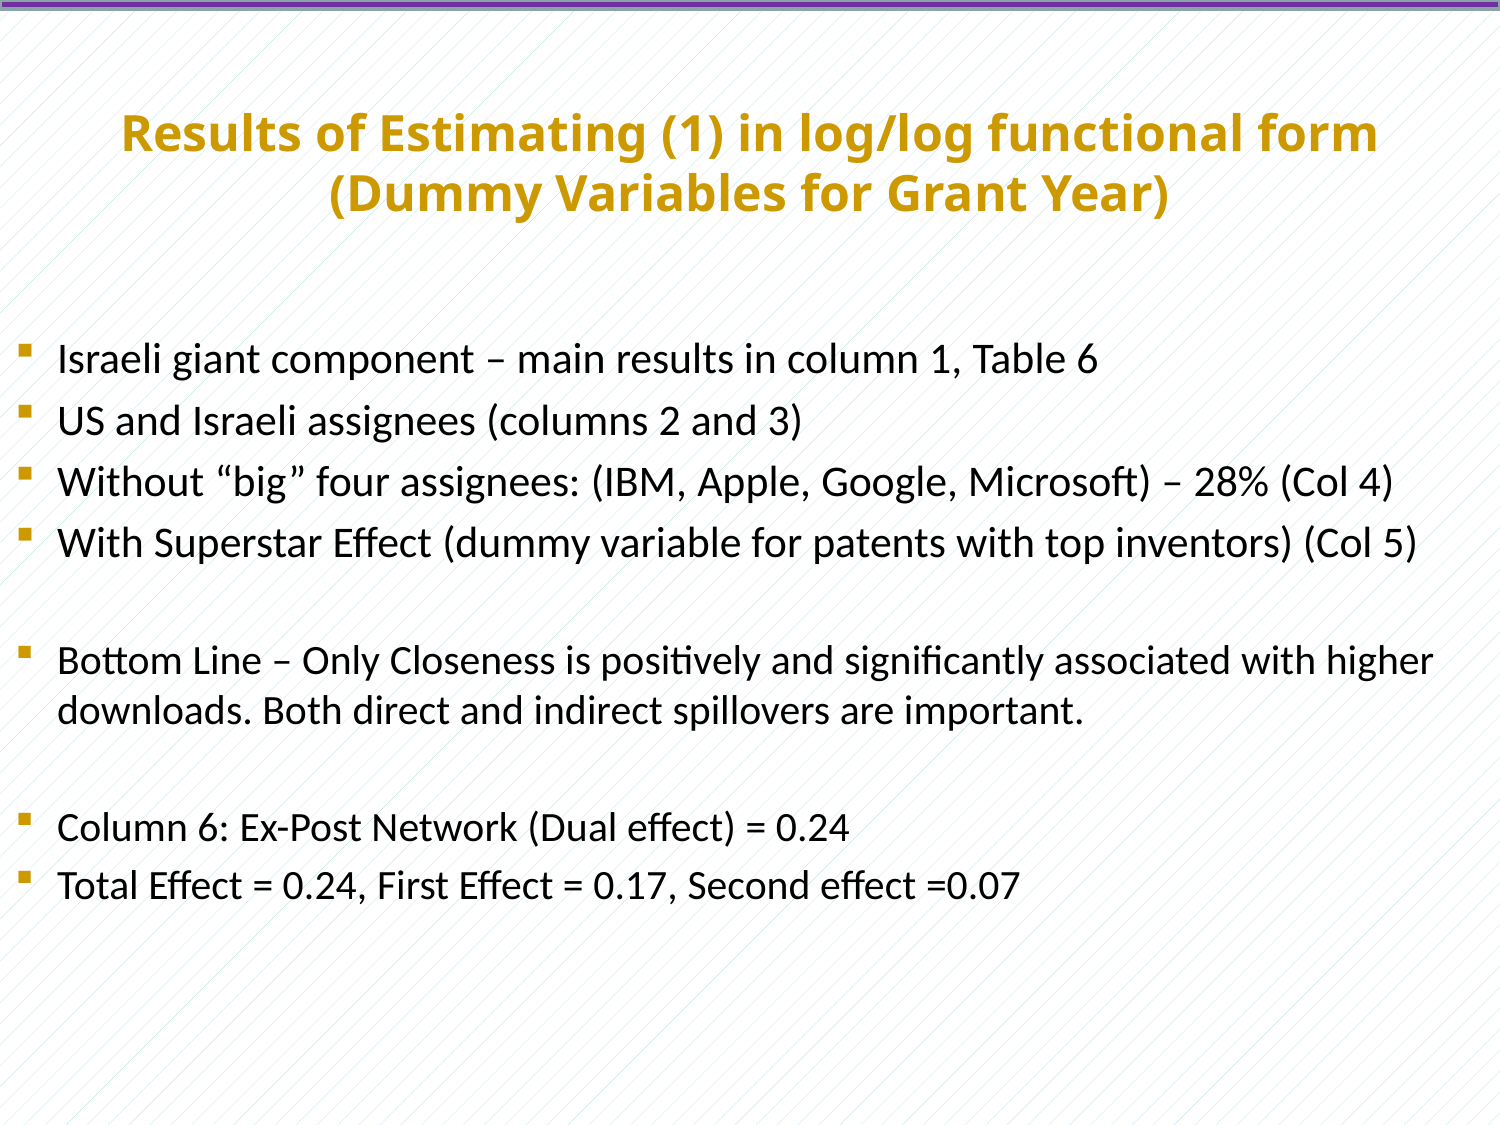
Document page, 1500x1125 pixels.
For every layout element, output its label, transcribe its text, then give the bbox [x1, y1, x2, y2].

list Israeli giant component – main results in column 1, Table 6 US and Israeli assignees (columns 2 and 3) Without “big” four assignees: (IBM, Apple, Google, Microsoft) – 28% (Col 4) With Superstar Effect (dummy variable for patents with top inventors) (Col 5) Bottom Line – Only Closeness is positively and significantly associated with higher downloads. Both direct and indirect spillovers are important. Column 6: Ex-Post Network (Dual effect) = 0.24 Total Effect = 0.24, First Effect = 0.17, Second effect =0.07 [0, 200, 1463, 1063]
title Results of Estimating (1) in log/log functional form (Dummy Variables for Grant Year) [75, 61, 1426, 200]
